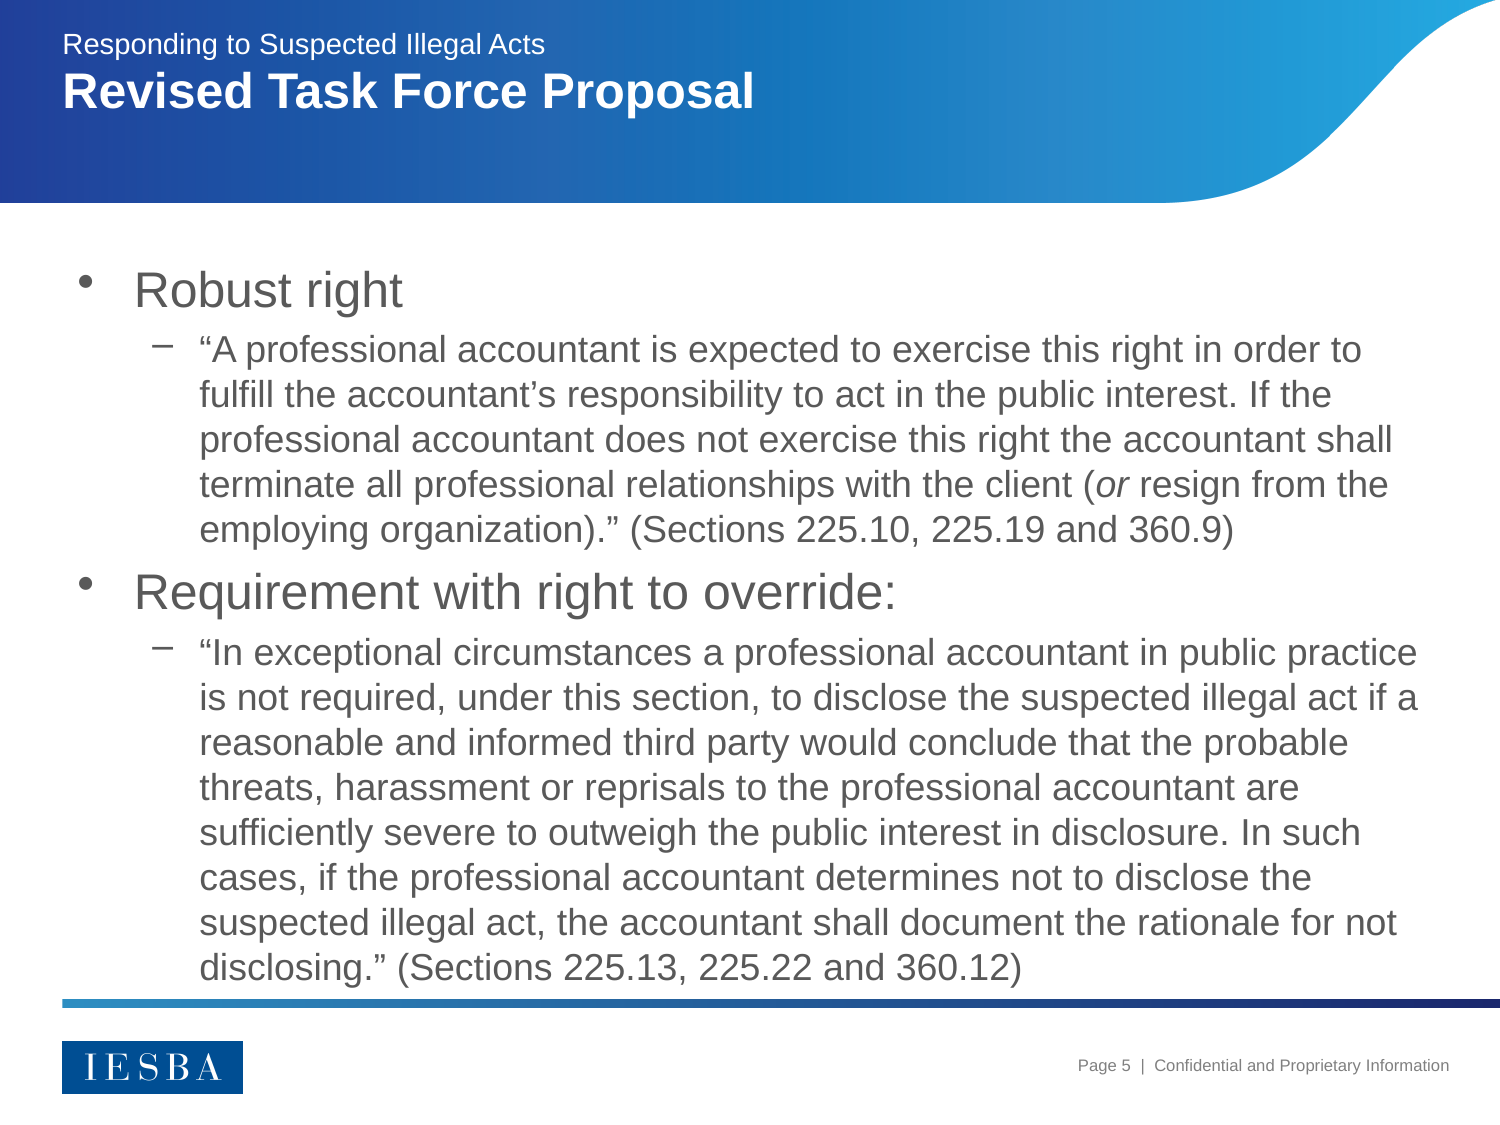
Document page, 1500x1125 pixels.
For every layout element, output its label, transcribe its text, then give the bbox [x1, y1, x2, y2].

list Robust right “A professional accountant is expected to exercise this right in order to fulfill the accountant’s responsibility to act in the public interest. If the professional accountant does not exercise this right the accountant shall terminate all professional relationships with the client (or resign from the employing organization).” (Sections 225.10, 225.19 and 360.9) Requirement with right to override: “In exceptional circumstances a professional accountant in public practice is not required, under this section, to disclose the suspected illegal act if a reasonable and informed third party would conclude that the probable threats, harassment or reprisals to the professional accountant are sufficiently severe to outweigh the public interest in disclosure. In such cases, if the professional accountant determines not to disclose the suspected illegal act, the accountant shall document the rationale for not disclosing.” (Sections 225.13, 225.22 and 360.12) [62, 249, 1450, 1000]
picture [0, 0, 1497, 203]
title Revised Task Force Proposal [62, 75, 1300, 163]
subtitle Responding to Suspected Illegal Acts [62, 24, 638, 63]
picture [62, 1041, 243, 1094]
